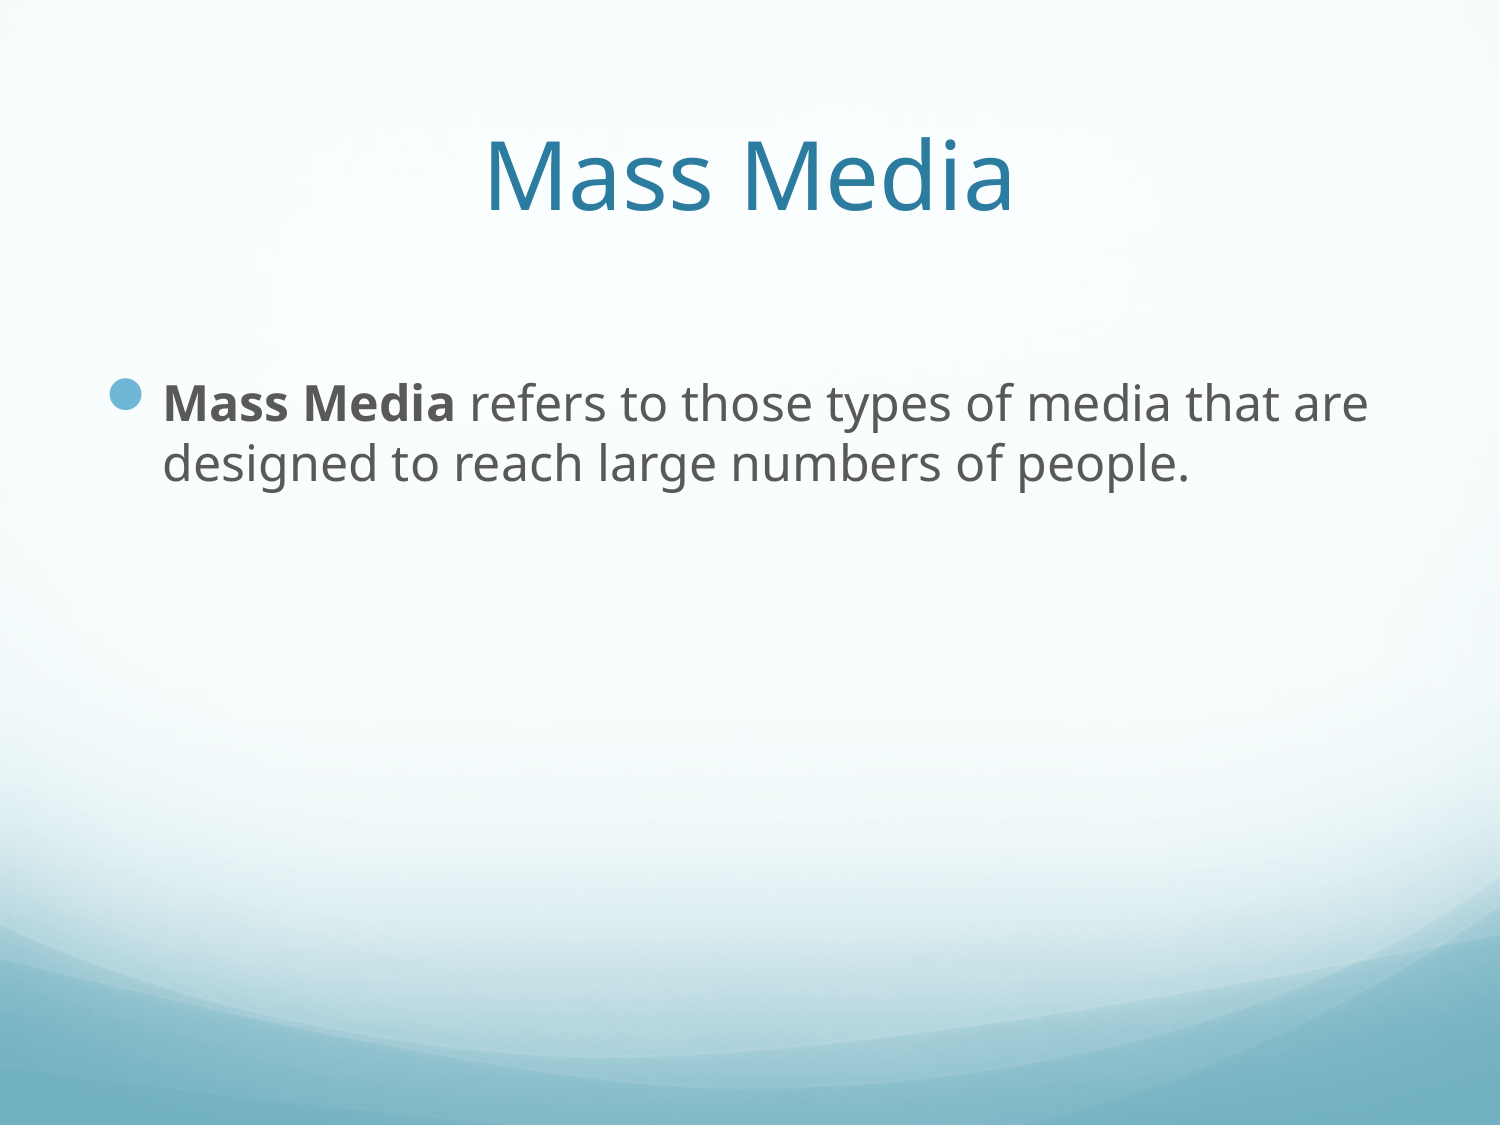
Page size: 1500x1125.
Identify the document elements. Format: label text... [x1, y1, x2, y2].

list Mass Media refers to those types of media that are designed to reach large numbers of people. [90, 262, 1410, 975]
title Mass Media [90, 17, 1410, 237]
